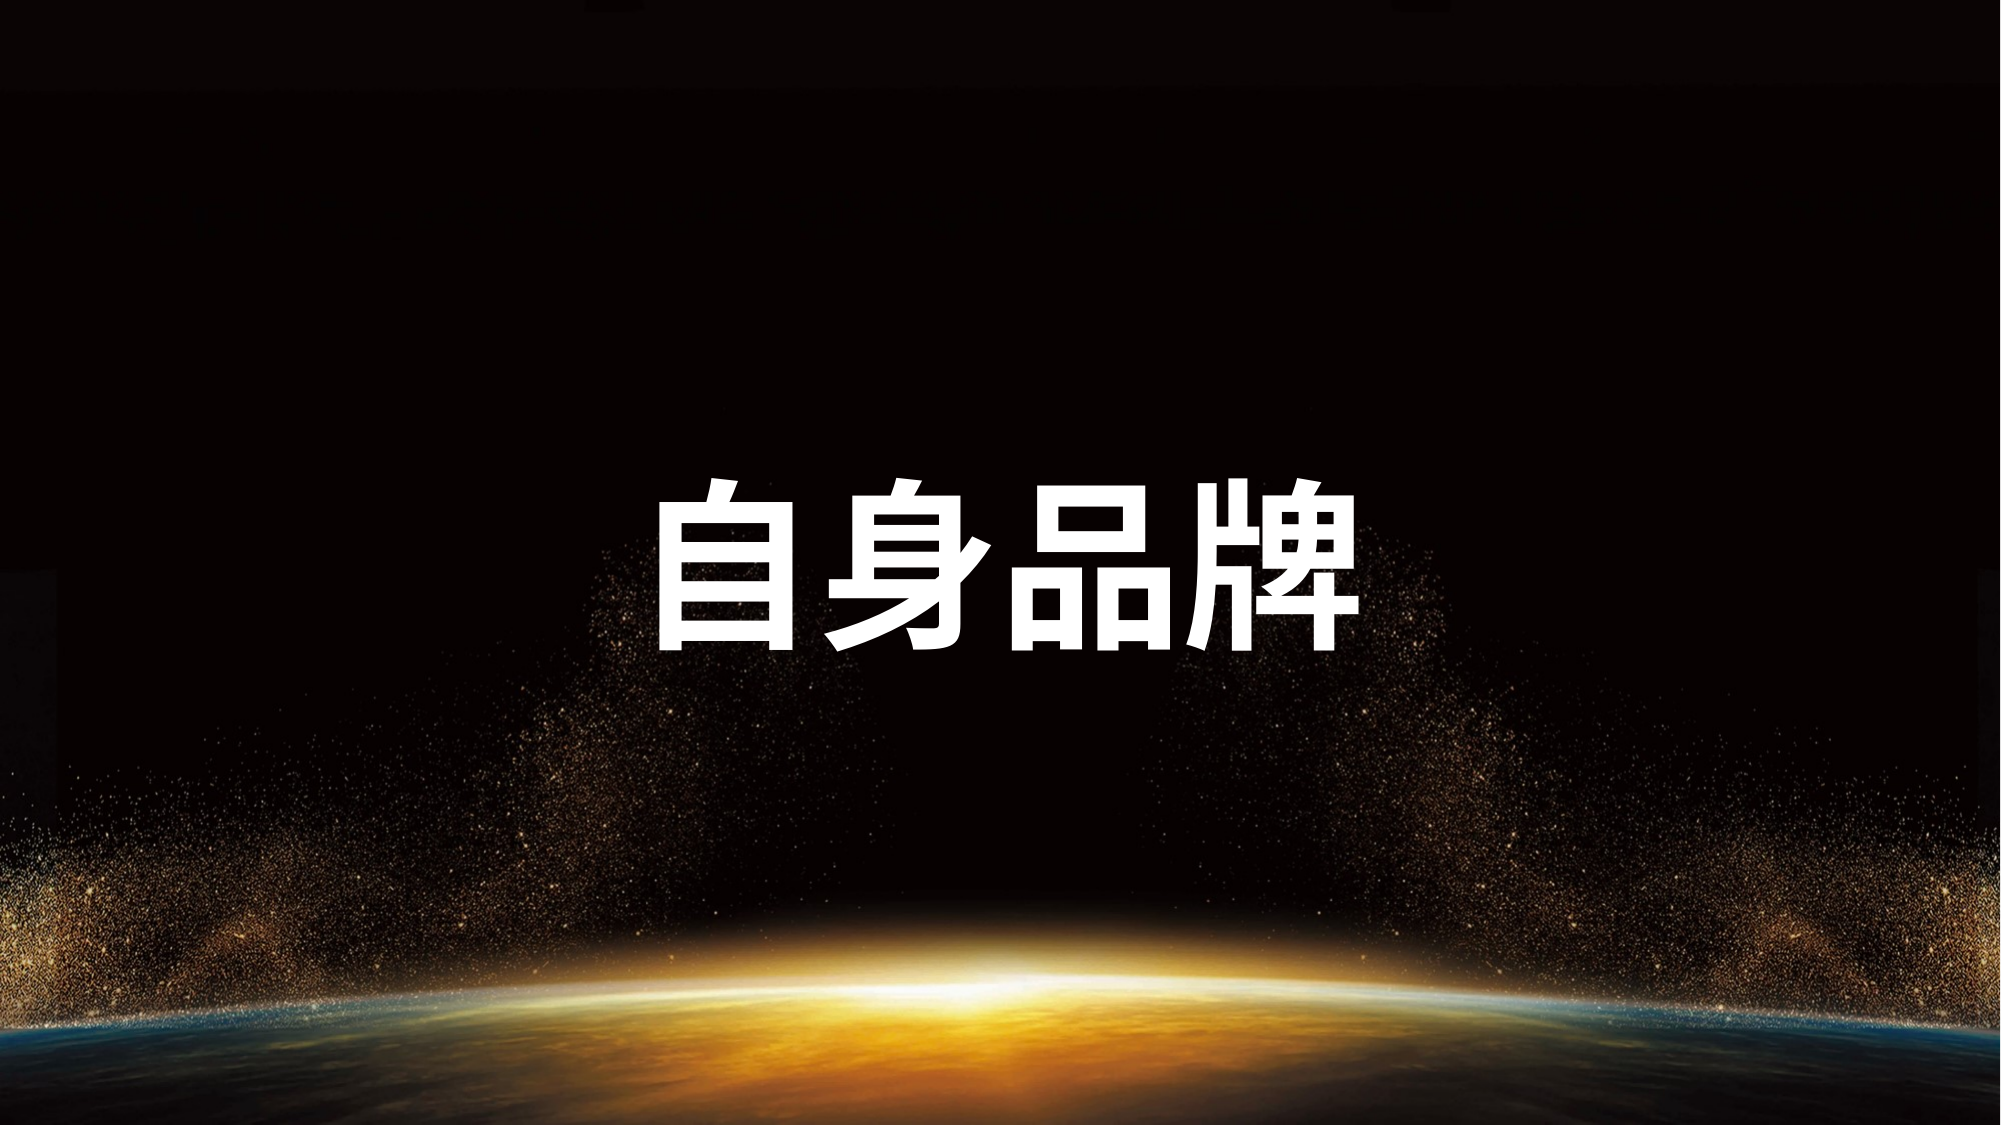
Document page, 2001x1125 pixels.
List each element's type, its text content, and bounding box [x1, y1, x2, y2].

text_box 自身品牌 [618, 443, 1382, 679]
picture [0, 0, 2001, 1125]
